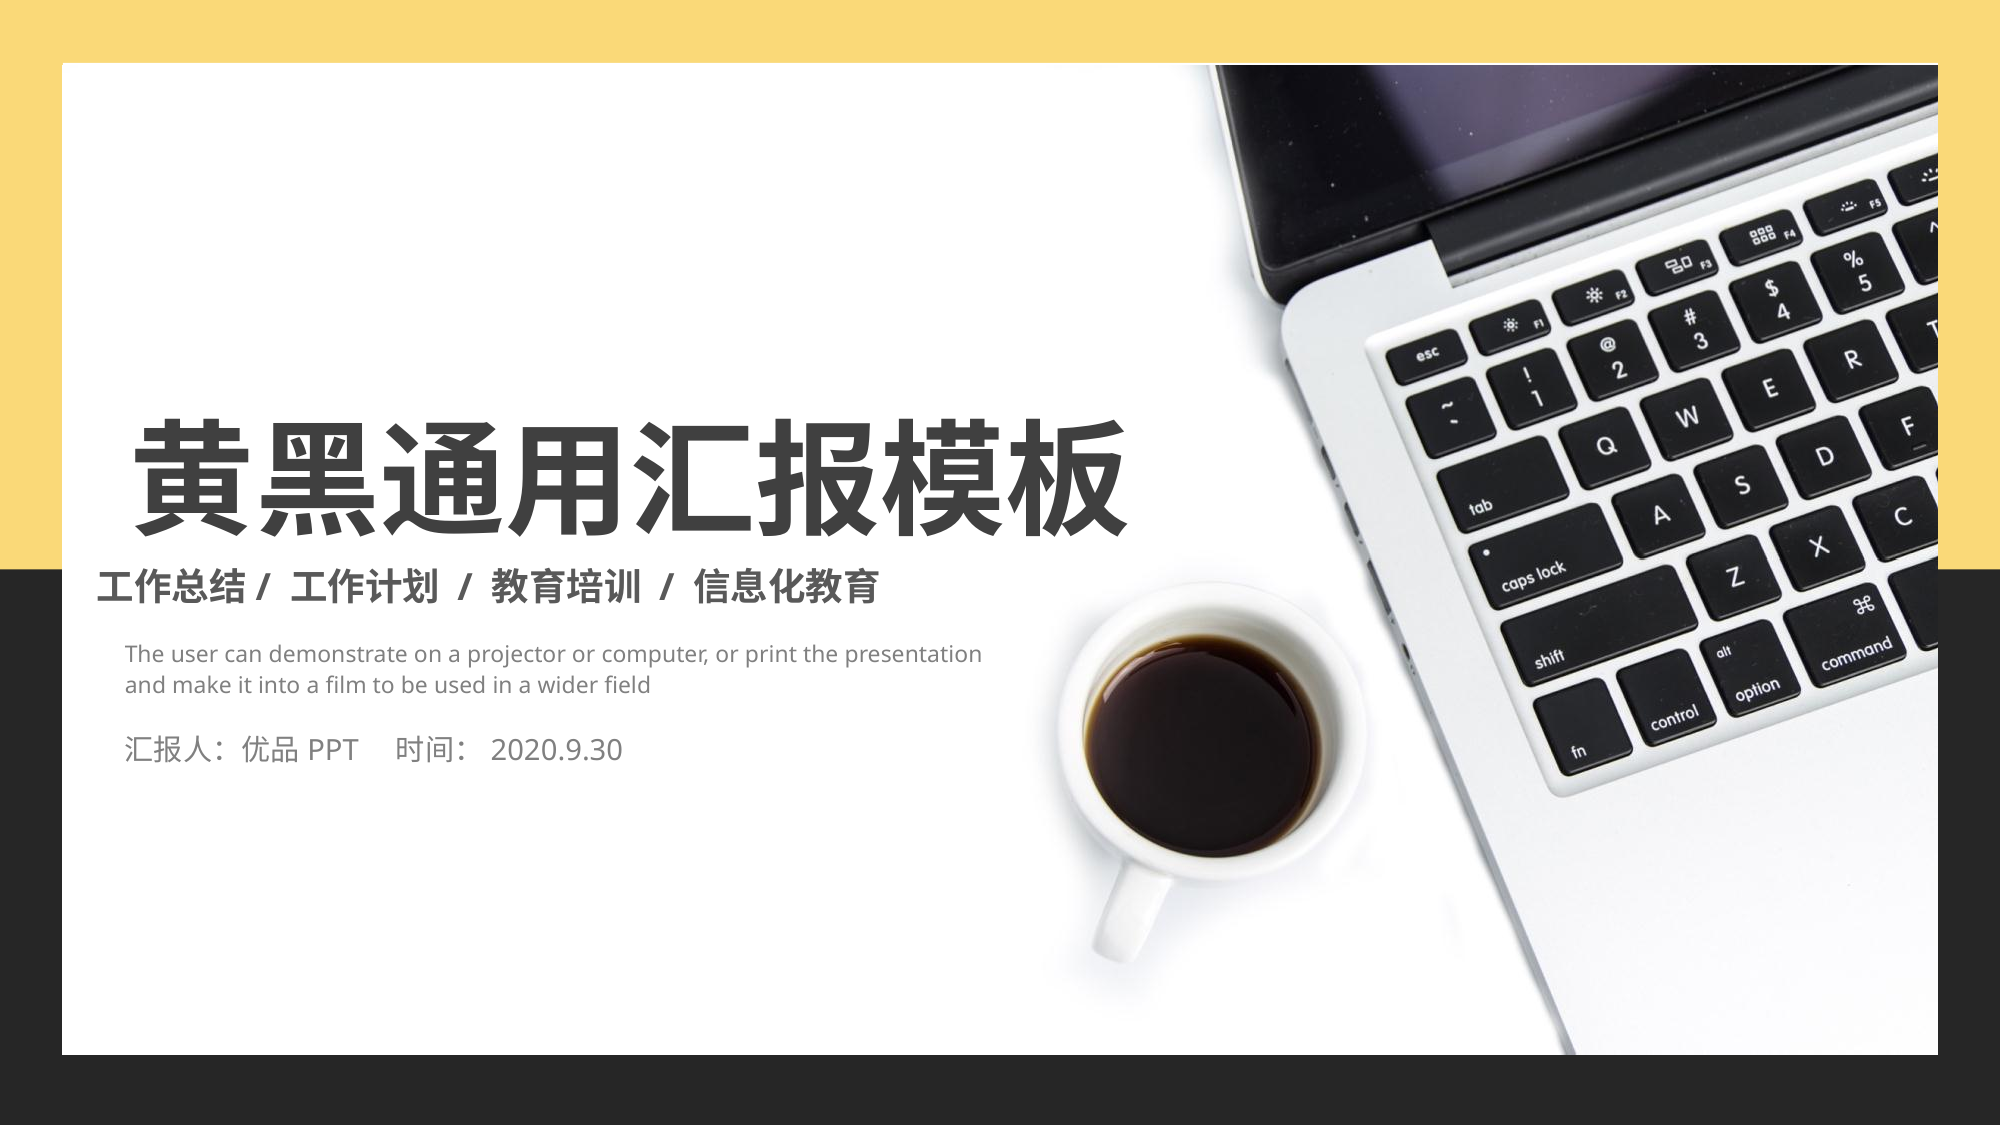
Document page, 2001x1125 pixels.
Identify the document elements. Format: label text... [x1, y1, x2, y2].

text_box 黄黑通用汇报模板 [115, 392, 1145, 558]
picture [62, 65, 1938, 1055]
text_box 工作总结/ 工作计划 / 教育培训 / 信息化教育 [81, 555, 896, 616]
text_box The user can demonstrate on a projector or computer, or print the presentation and make it into a film to be used in a wider field [109, 628, 1039, 706]
text_box 汇报人：优品PPT 时间：2020.9.30 [109, 719, 1039, 774]
